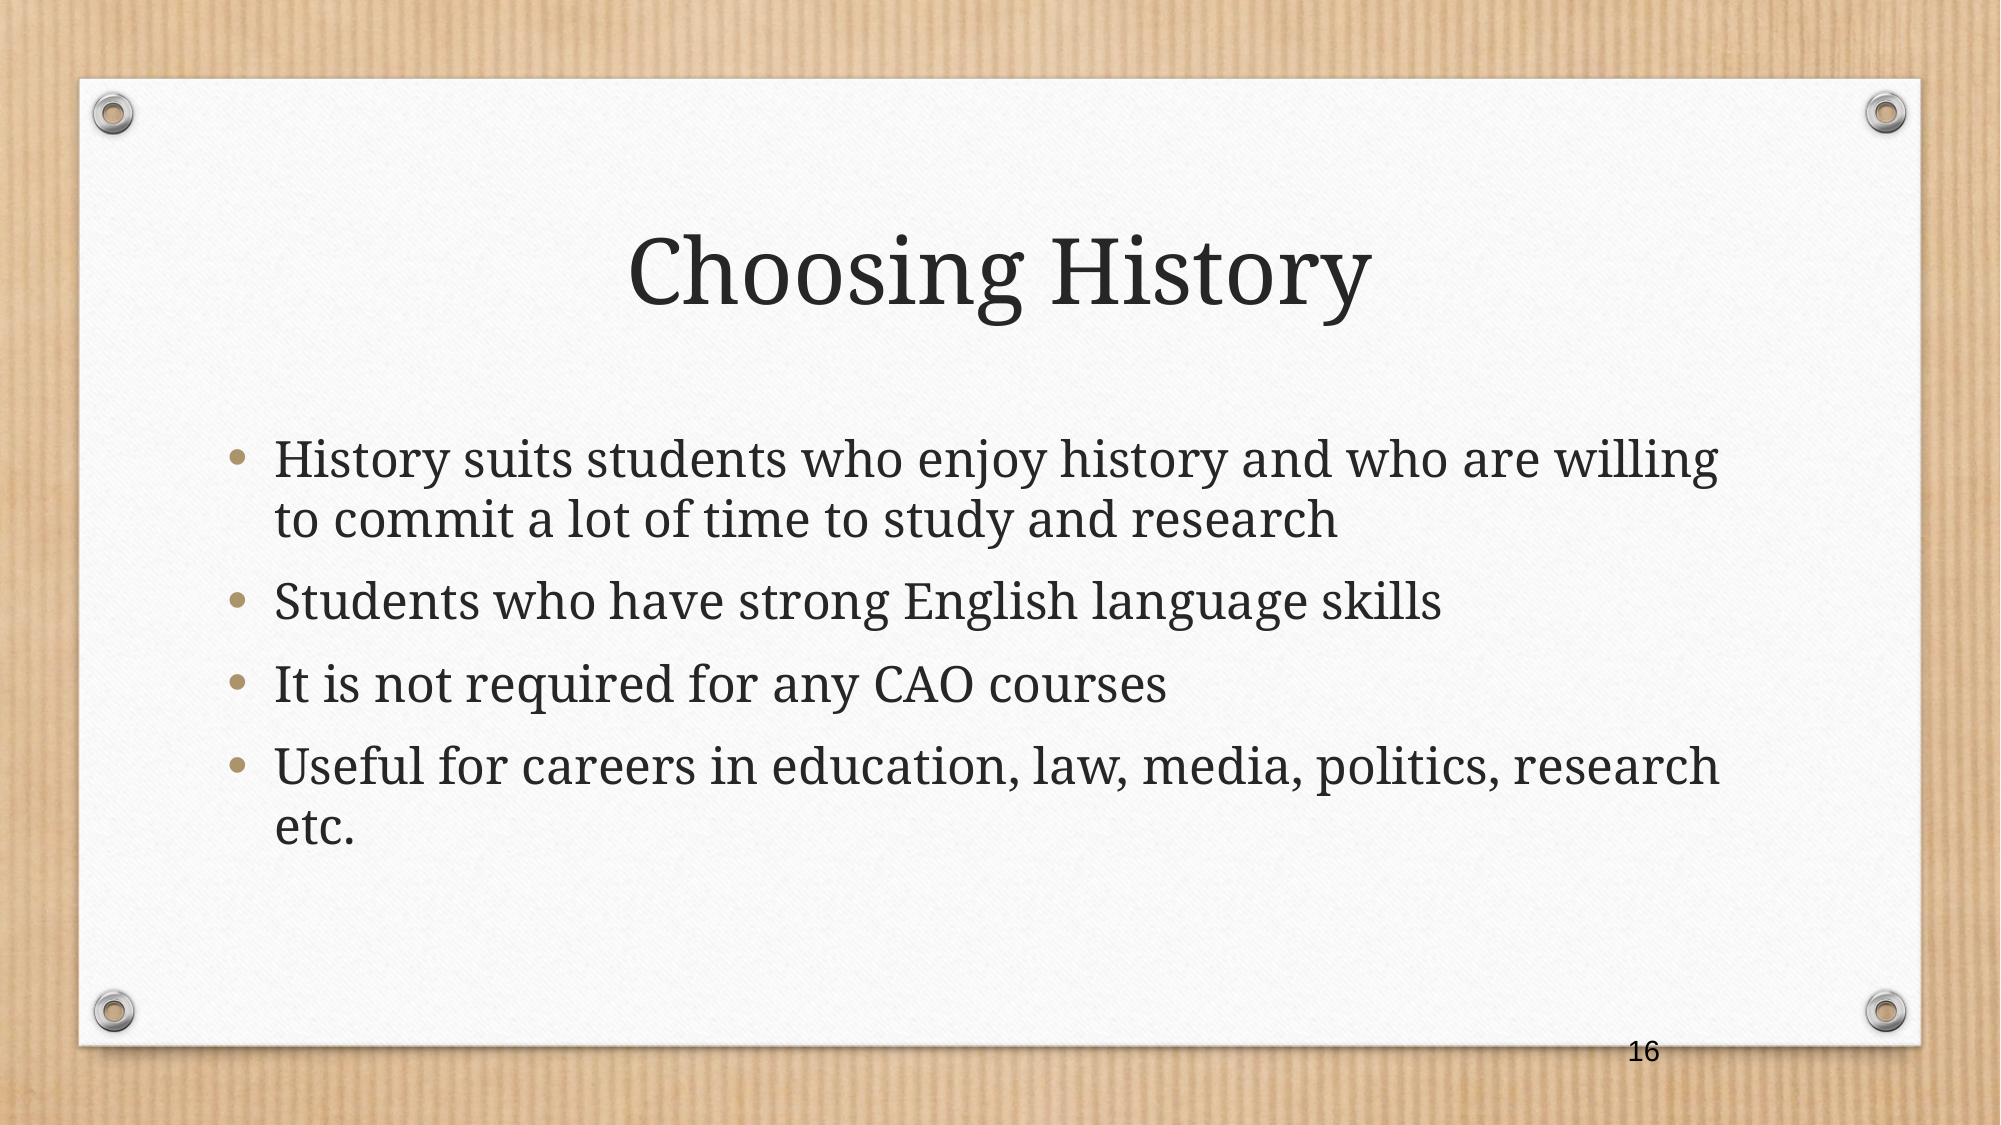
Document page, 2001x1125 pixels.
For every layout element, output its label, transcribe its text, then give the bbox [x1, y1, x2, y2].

text_box 16 [1425, 1024, 1675, 1103]
list History suits students who enjoy history and who are willing to commit a lot of time to study and research Students who have strong English language skills It is not required for any CAO courses Useful for careers in education, law, media, politics, research etc. [212, 419, 1788, 964]
picture [0, 0, 2001, 1125]
title Choosing History [212, 161, 1788, 375]
